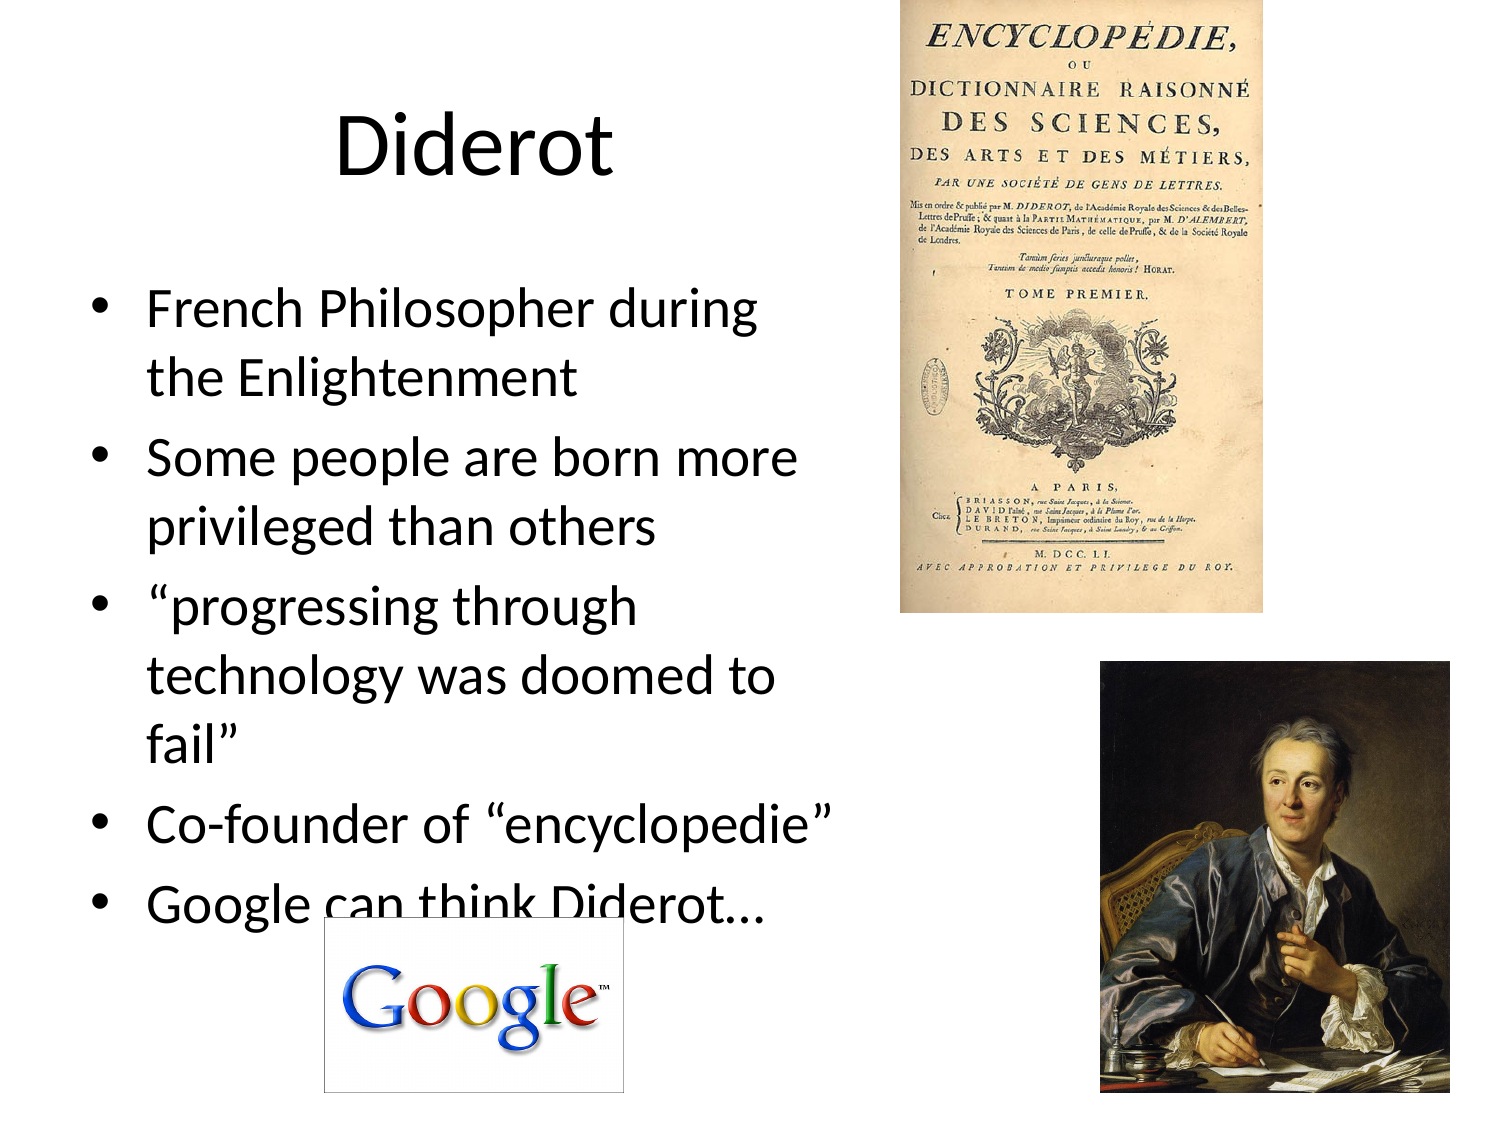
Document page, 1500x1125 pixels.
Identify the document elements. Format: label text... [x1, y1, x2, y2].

picture [1099, 661, 1451, 1093]
picture [899, 0, 1264, 613]
title Diderot [0, 45, 894, 233]
list French Philosopher during the Enlightenment Some people are born more privileged than others “progressing through technology was doomed to fail” Co-founder of “encyclopedie” Google can think Diderot… [75, 262, 850, 1005]
picture [324, 917, 624, 1093]
